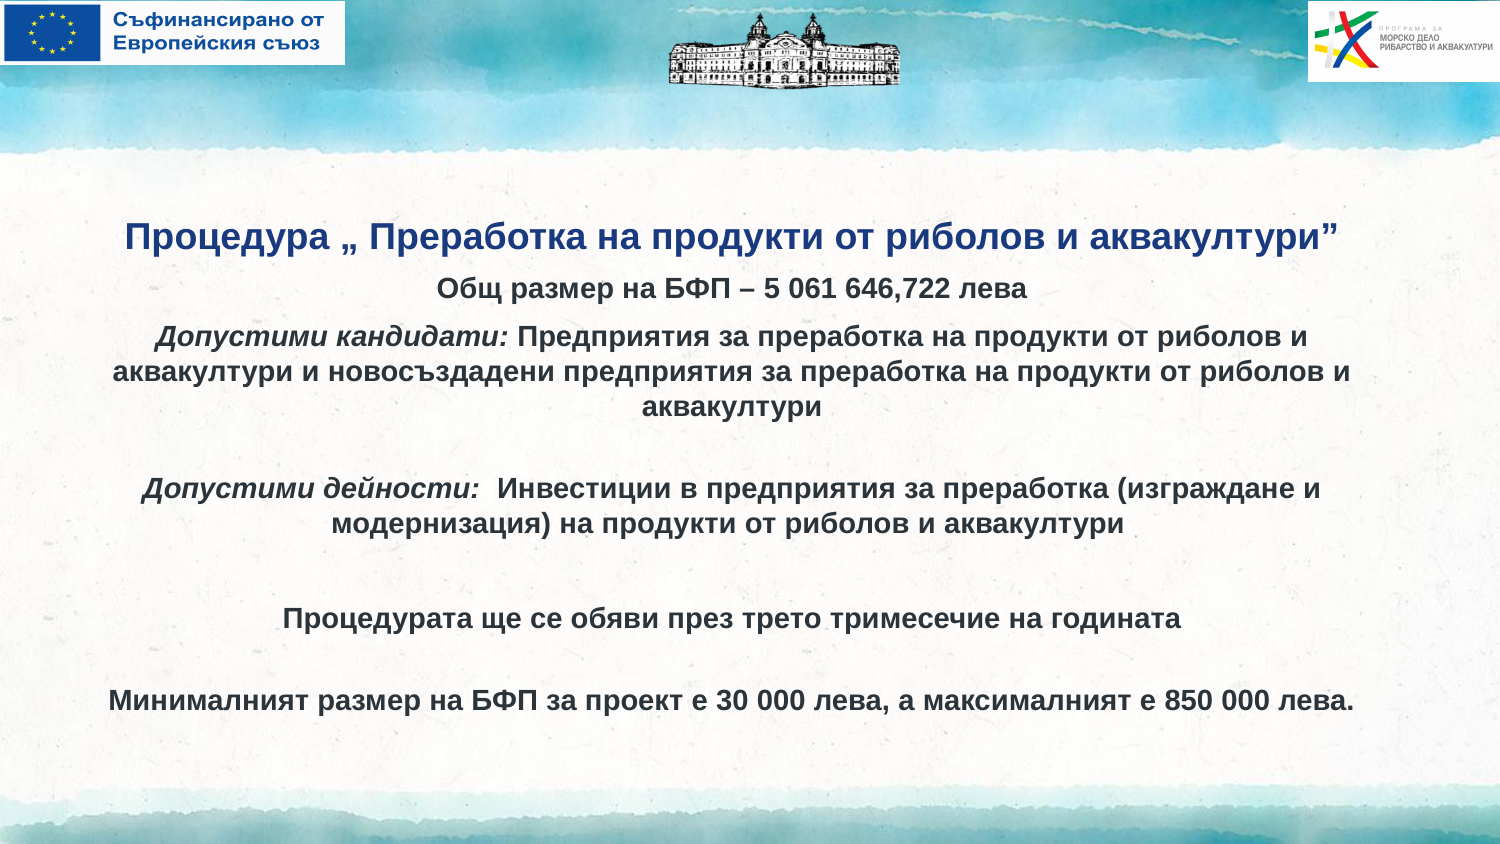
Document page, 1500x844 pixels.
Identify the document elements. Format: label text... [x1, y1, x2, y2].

picture [0, 0, 1500, 844]
list Процедура „ Преработка на продукти от риболов и аквакултури” Общ размер на БФП – 5 061 646,722 лева Допустими кандидати: Предприятия за преработка на продукти от риболов и аквакултури и новосъздадени предприятия за преработка на продукти от риболов и аквакултури Допустими дейности: Инвестиции в предприятия за преработка (изграждане и модернизация) на продукти от риболов и аквакултури Процедурата ще се обяви през трето тримесечие на годината Минималният размер на БФП за проект е 30 000 лева, а максималният е 850 000 лева. [64, 196, 1388, 785]
